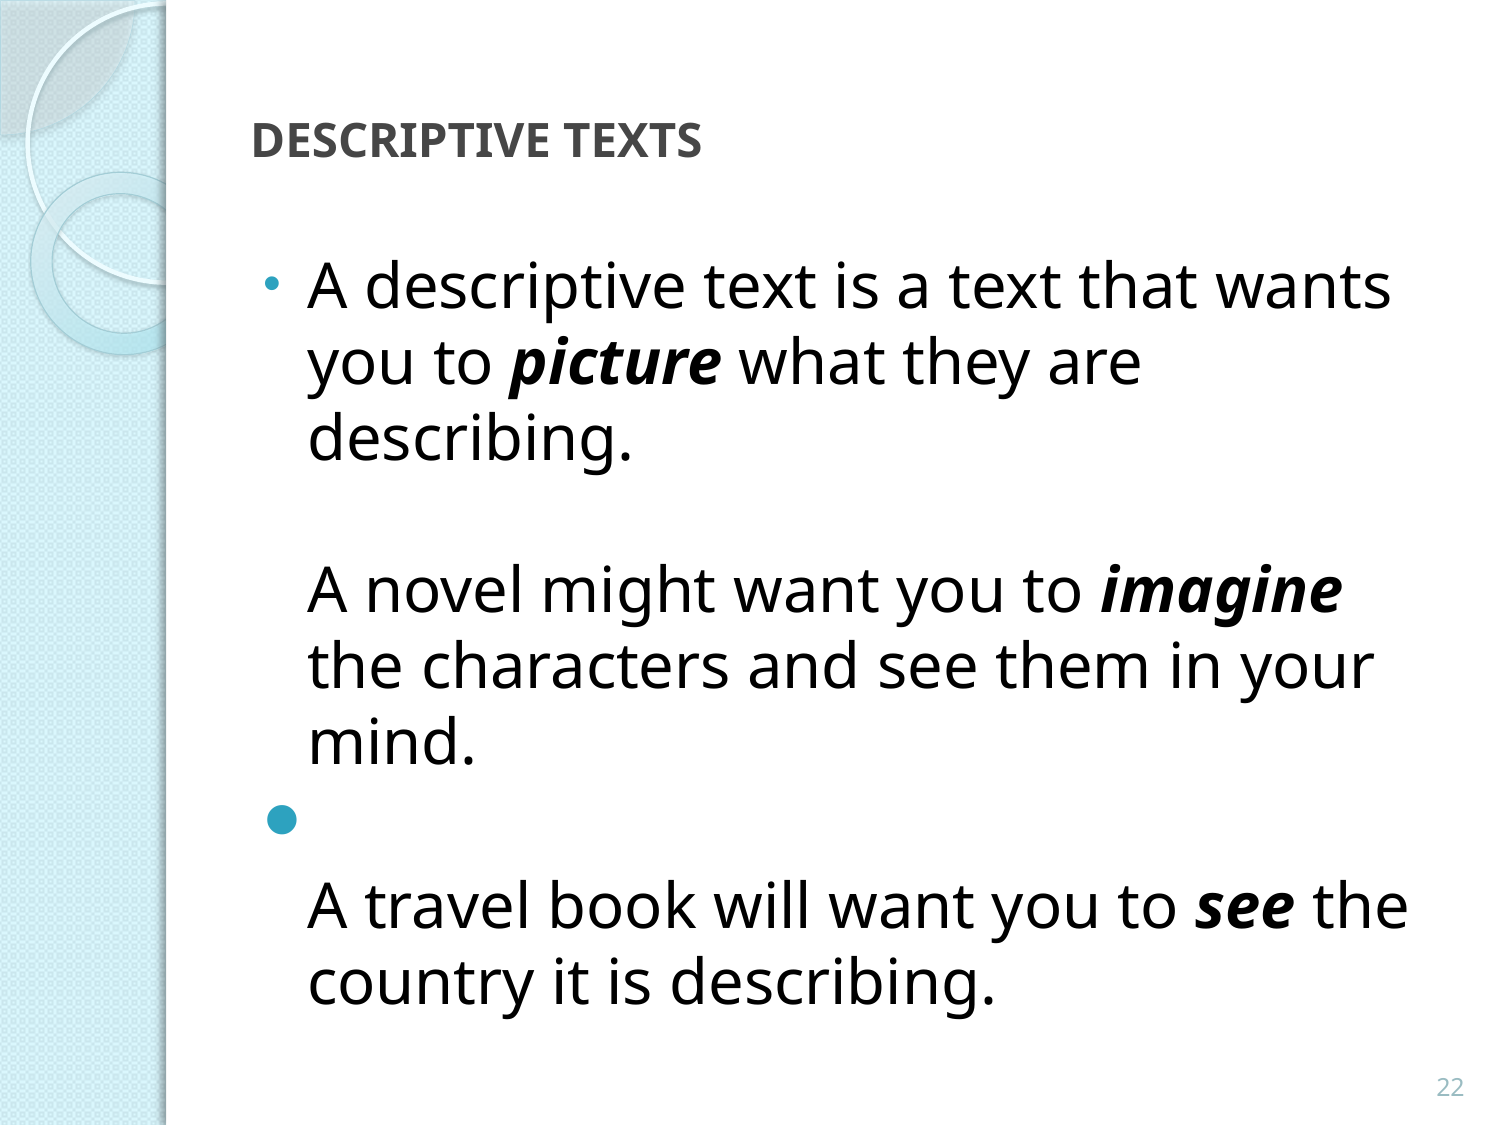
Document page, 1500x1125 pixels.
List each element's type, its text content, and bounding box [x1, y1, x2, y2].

slide_number 22 [1413, 1034, 1488, 1113]
list A descriptive text is a text that wants you to picture what they are describing. A novel might want you to imagine the characters and see them in your mind. A travel book will want you to see the country it is describing. [235, 237, 1466, 1025]
title DESCRIPTIVE TEXTS [235, 45, 1466, 233]
